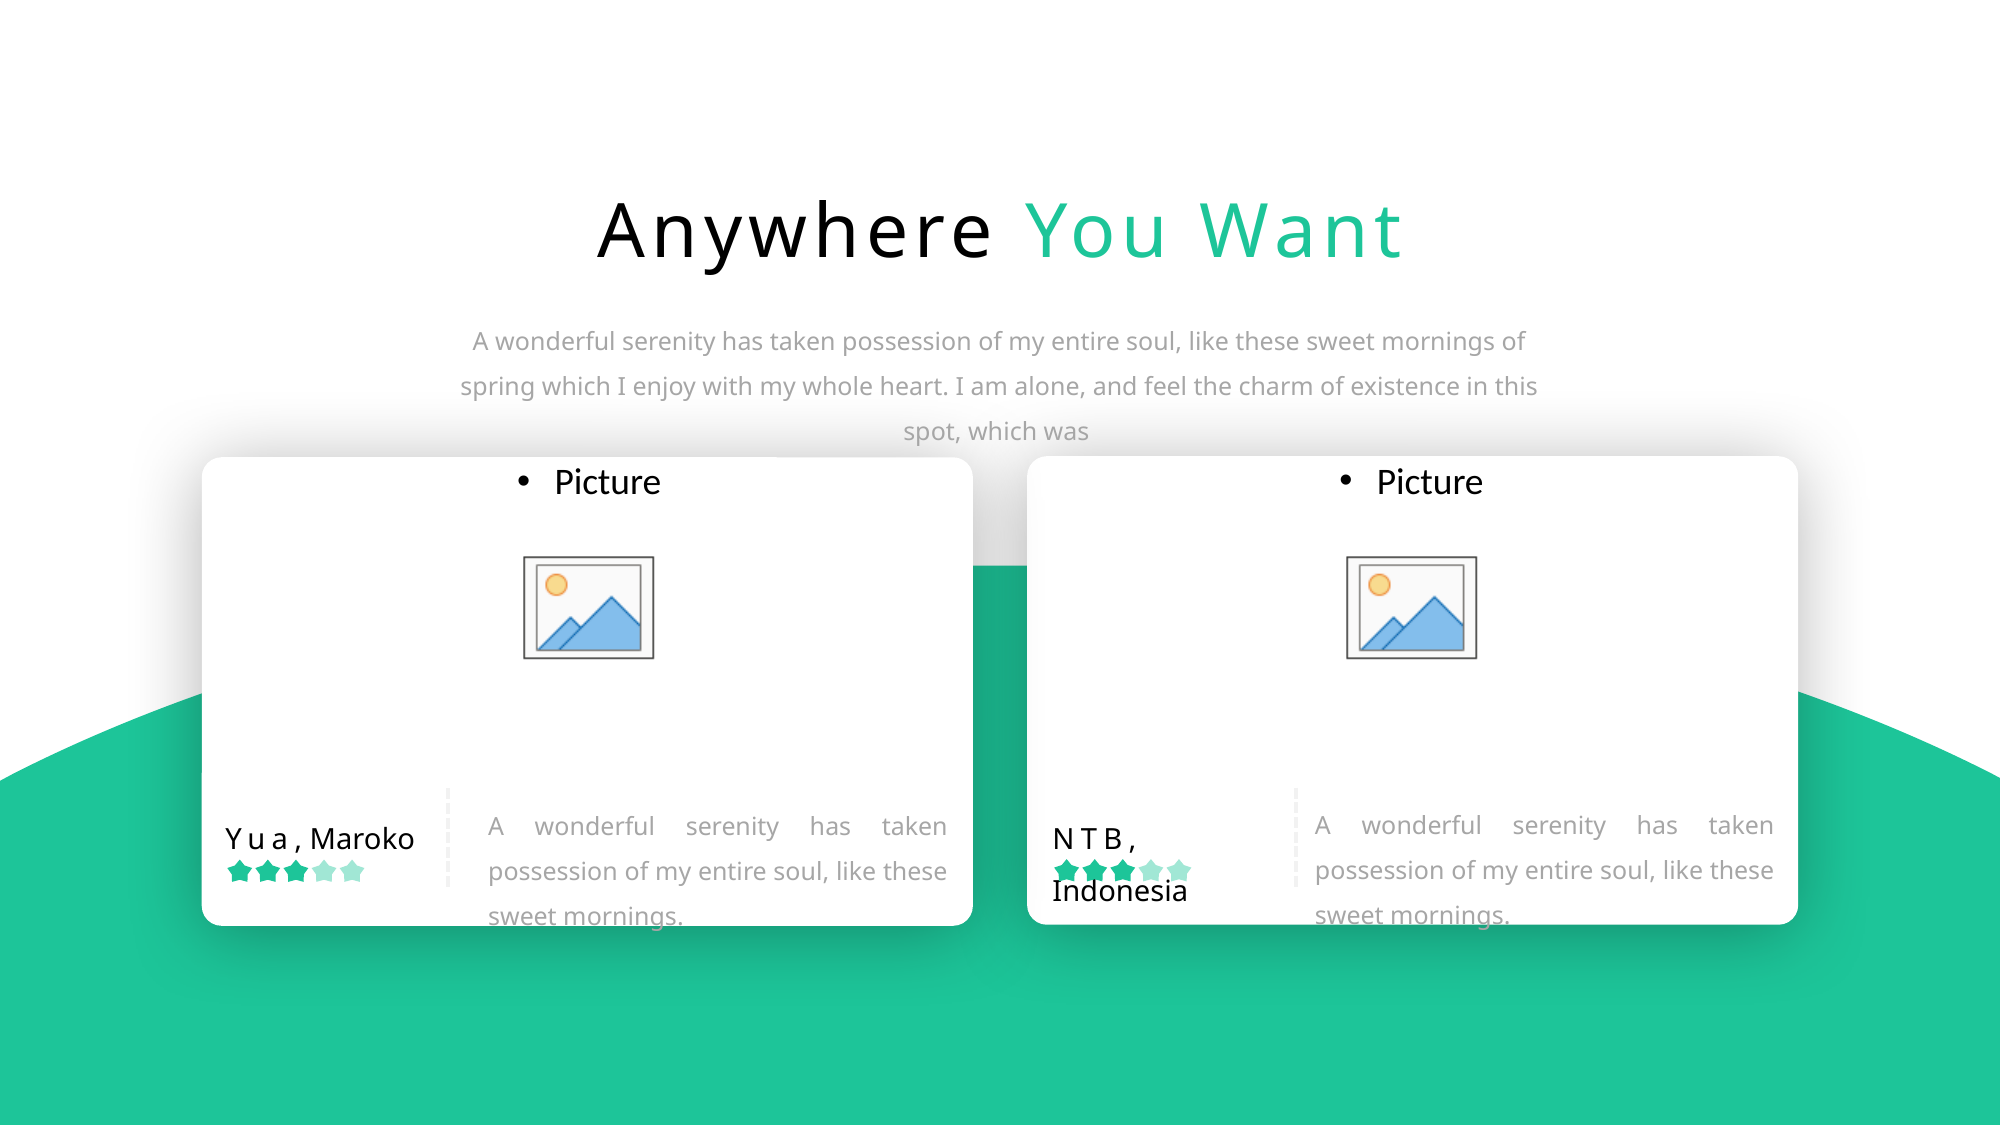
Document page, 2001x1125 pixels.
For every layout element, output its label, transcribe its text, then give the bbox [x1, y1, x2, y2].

text_box [0, 708, 2000, 1125]
picture [201, 454, 977, 763]
text_box [200, 475, 974, 927]
picture [1024, 454, 1799, 763]
text_box A wonderful serenity has taken possession of my entire soul, like these sweet mornings. [473, 788, 963, 938]
text_box [1026, 473, 1800, 926]
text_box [210, 795, 465, 882]
text_box Anywhere You Want [470, 174, 1530, 280]
text_box A wonderful serenity has taken possession of my entire soul, like these sweet mornings of spring which I enjoy with my whole heart. I am alone, and feel the charm of existence in this spot, which was [431, 302, 1569, 453]
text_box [1037, 787, 1790, 889]
